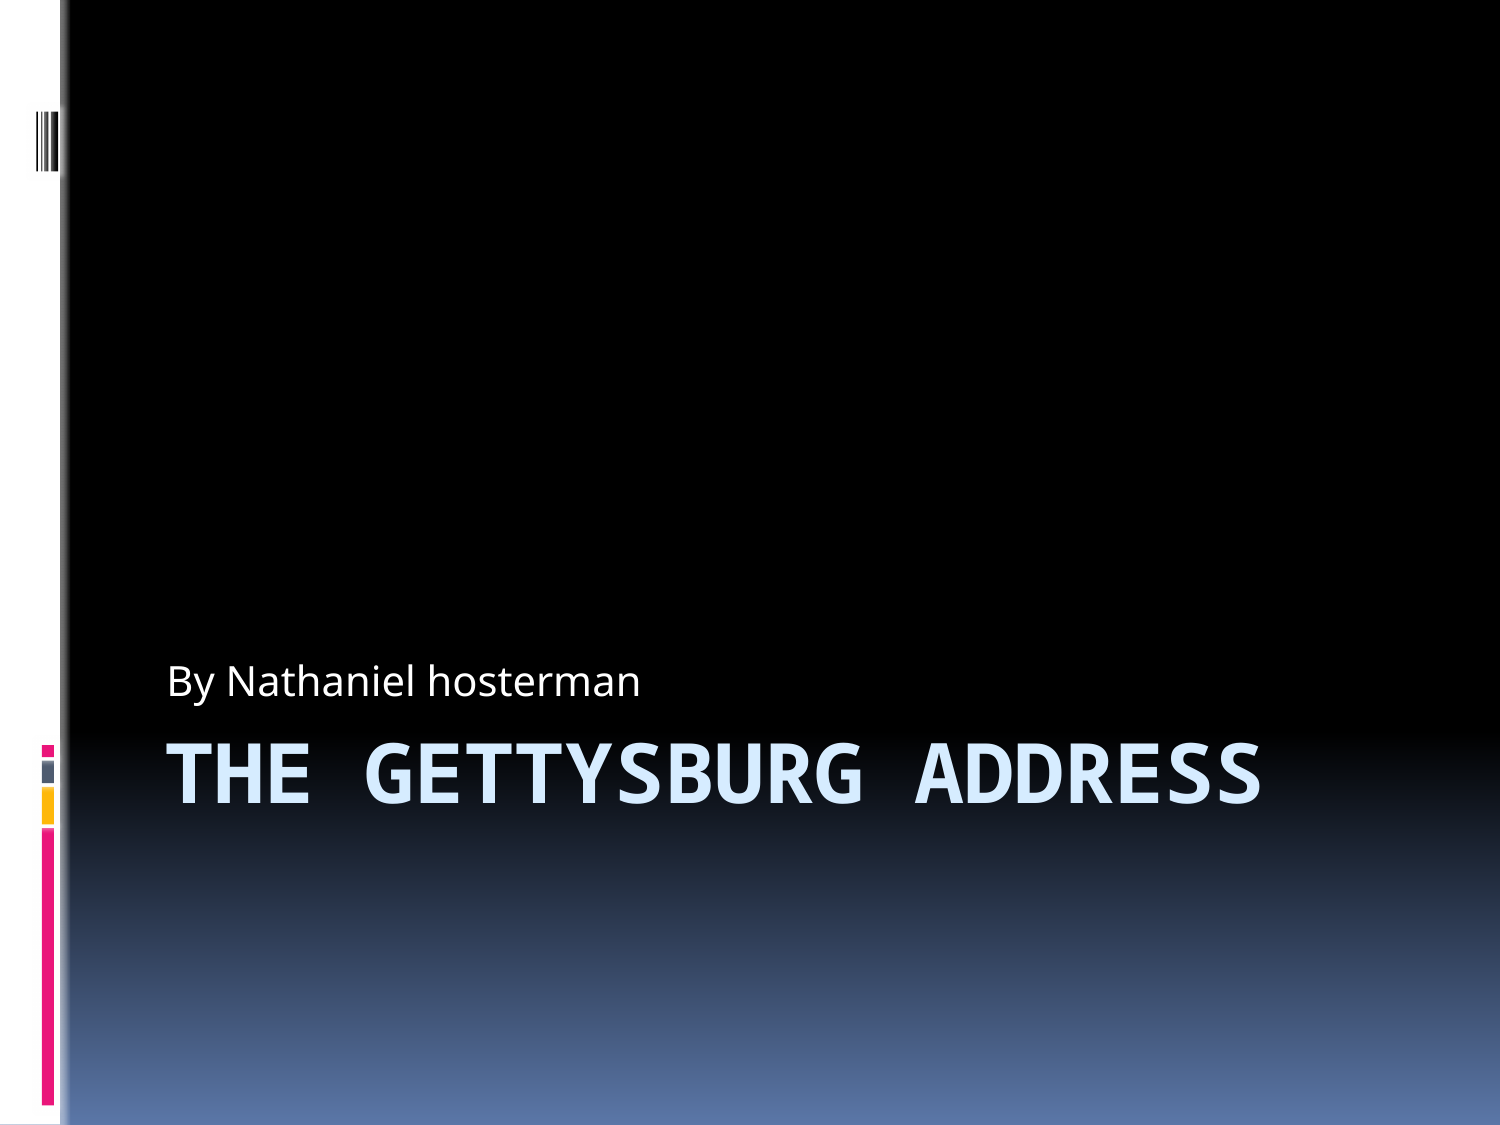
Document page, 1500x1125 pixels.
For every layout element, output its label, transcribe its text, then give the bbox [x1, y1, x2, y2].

title The Gettysburg address [150, 713, 1425, 1037]
subtitle By Nathaniel hosterman [150, 464, 1425, 713]
